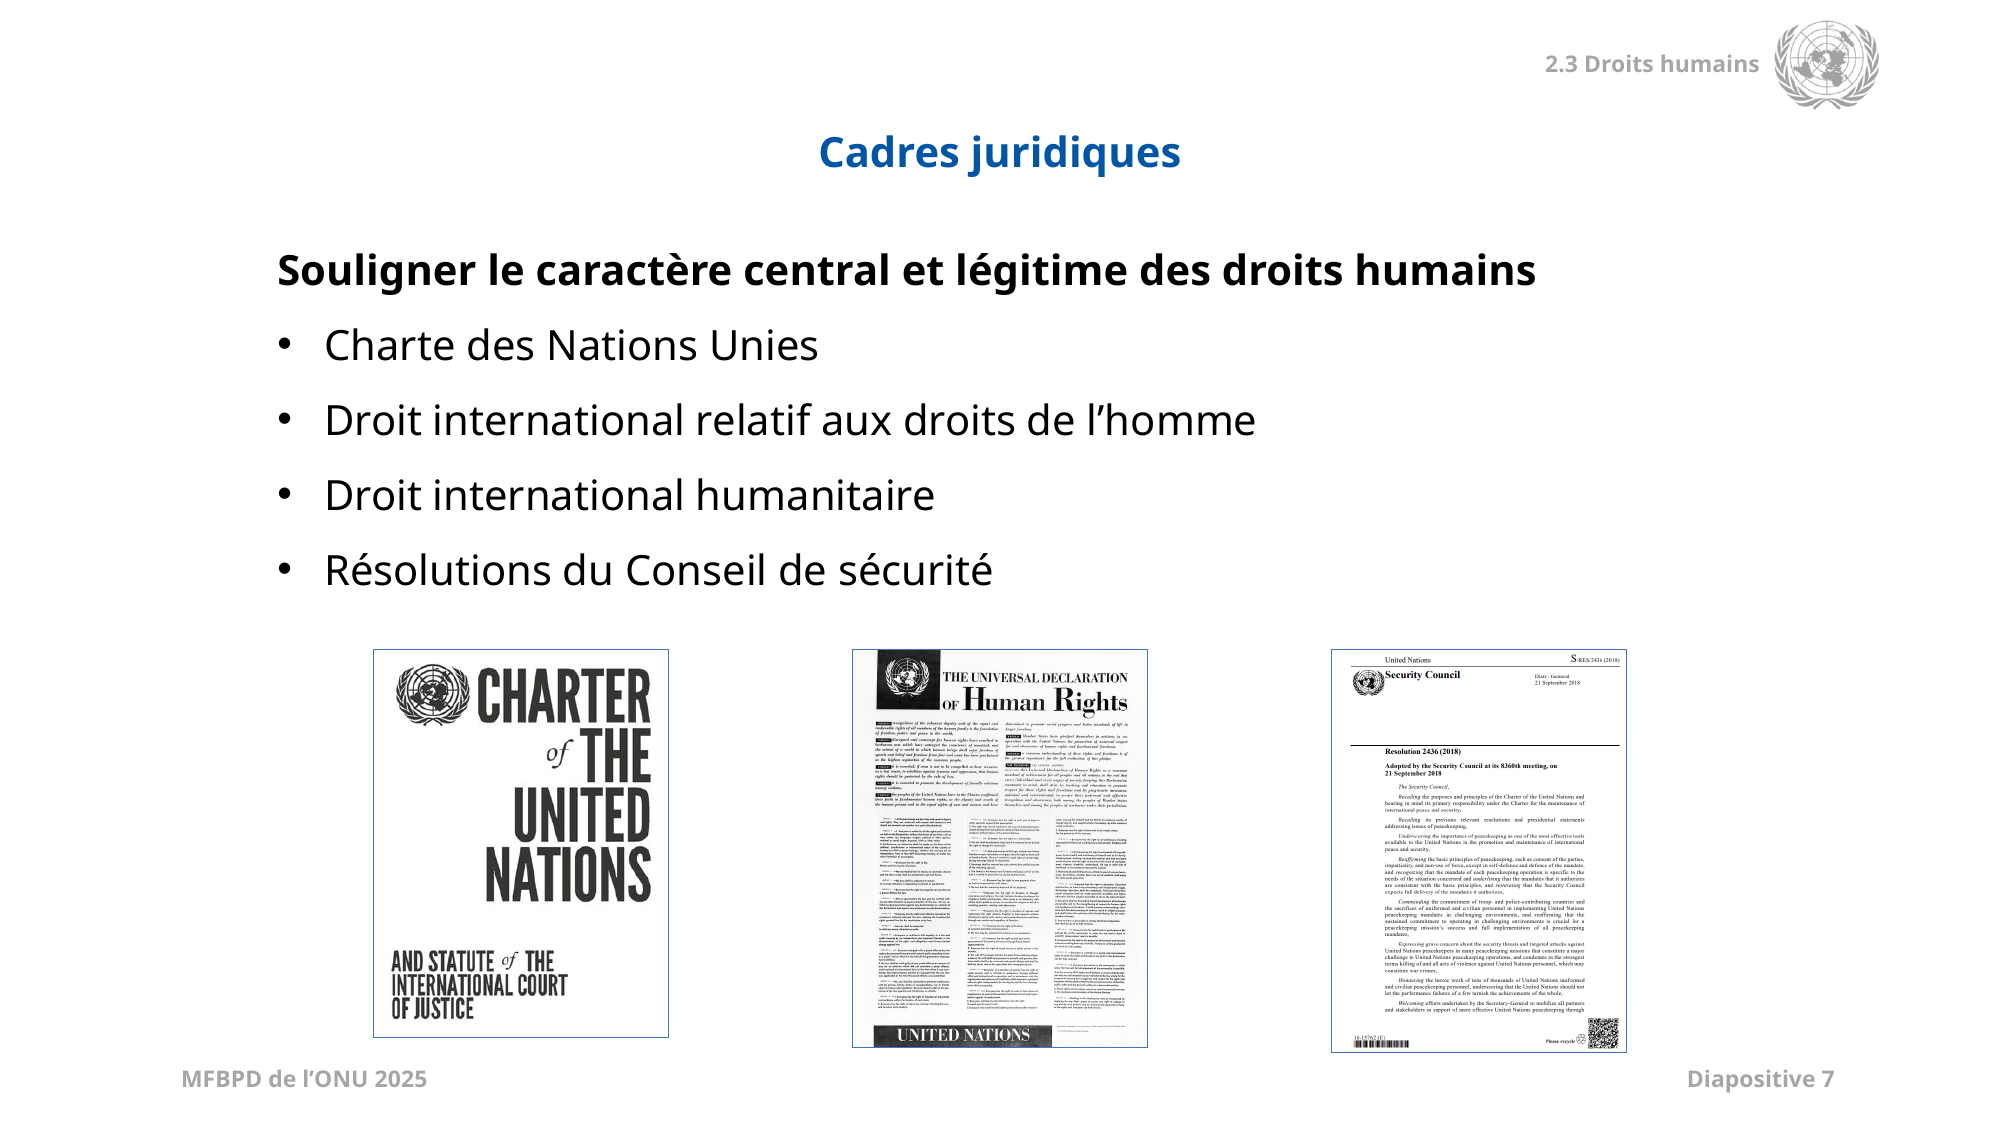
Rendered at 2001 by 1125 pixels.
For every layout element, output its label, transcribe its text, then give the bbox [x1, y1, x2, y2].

text_box Cadres juridiques [204, 118, 1796, 184]
picture [373, 649, 669, 1038]
picture [852, 649, 1148, 1048]
picture [1331, 649, 1627, 1053]
text_box Souligner le caractère central et légitime des droits humains Charte des Nations Unies Droit international relatif aux droits de l’homme Droit international humanitaire Résolutions du Conseil de sécurité [262, 235, 1739, 677]
